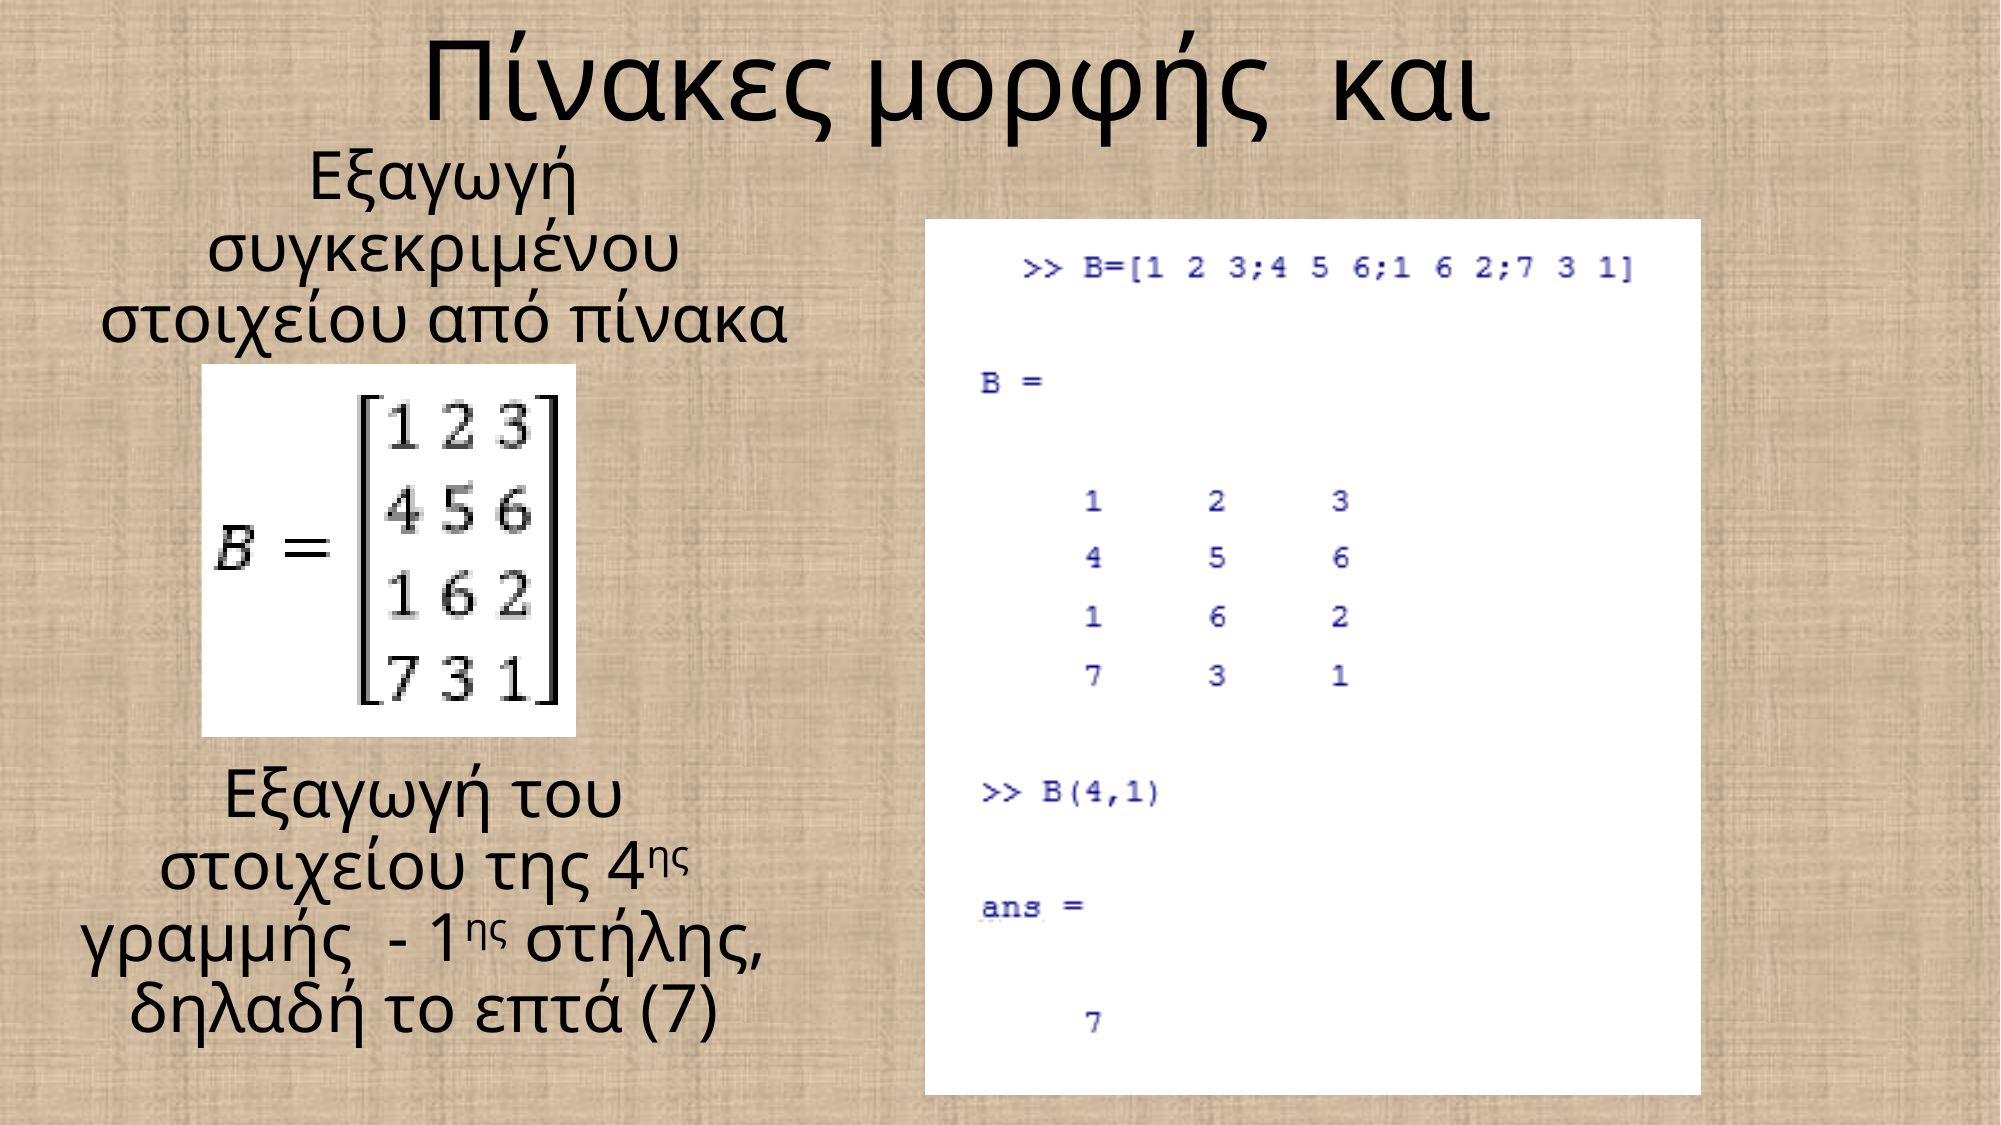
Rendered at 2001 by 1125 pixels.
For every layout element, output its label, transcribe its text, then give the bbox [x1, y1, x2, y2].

text_box Εξαγωγή συγκεκριμένου στοιχείου από πίνακα [69, 201, 819, 365]
picture [201, 364, 577, 737]
picture [925, 219, 1701, 1095]
text_box Εξαγωγή του στοιχείου της 4ης γραμμής - 1ης στήλης, δηλαδή το επτά (7) [48, 736, 799, 1055]
